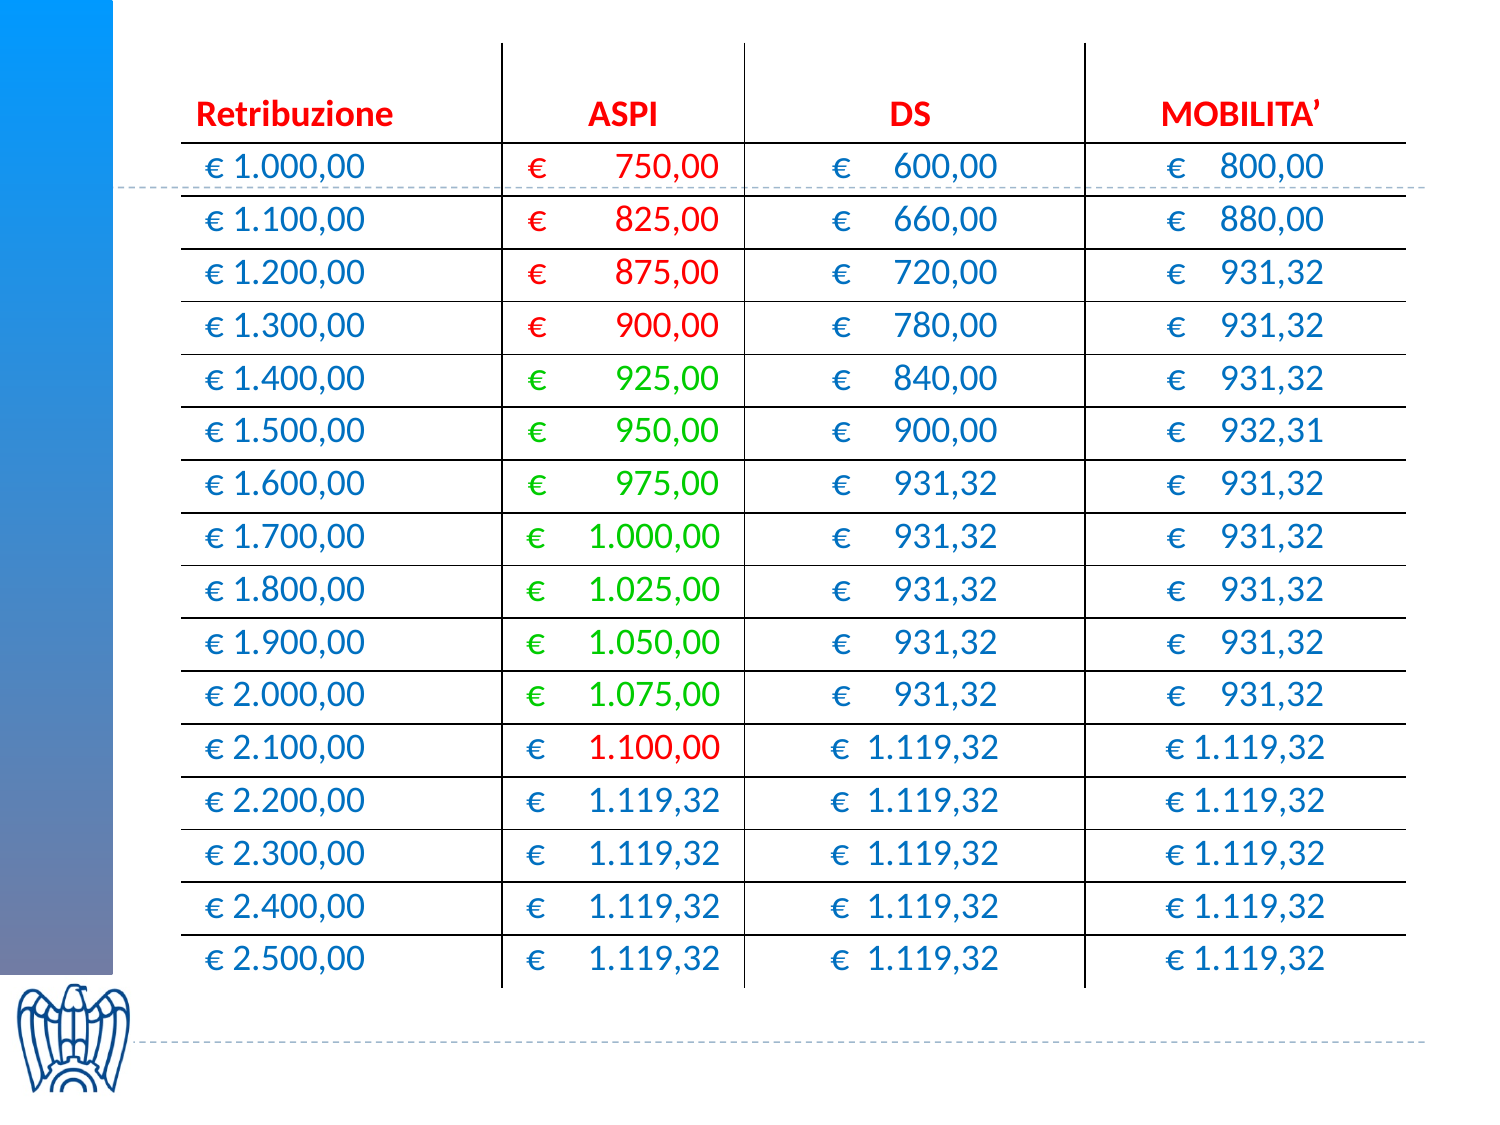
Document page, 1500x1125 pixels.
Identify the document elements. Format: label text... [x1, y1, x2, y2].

table_cell € 1.119,32 [503, 936, 744, 988]
table_cell € 975,00 [503, 461, 744, 512]
table_cell € 2.000,00 [181, 672, 501, 723]
table_cell € 1.119,32 [1086, 725, 1406, 776]
table_cell € 2.400,00 [181, 883, 501, 934]
table_cell € 931,32 [745, 672, 1084, 723]
table_cell € 875,00 [503, 250, 744, 301]
table_cell € 1.119,32 [745, 725, 1084, 776]
table_cell € 1.000,00 [503, 514, 744, 565]
table_cell € 720,00 [745, 250, 1084, 301]
table_cell € 1.075,00 [503, 672, 744, 723]
table_cell € 1.100,00 [503, 725, 744, 776]
table_cell € 931,32 [1086, 514, 1406, 565]
table_cell € 931,32 [1086, 619, 1406, 670]
table_cell € 1.119,32 [503, 778, 744, 829]
table_cell € 931,32 [745, 566, 1084, 617]
table_cell € 931,32 [1086, 250, 1406, 301]
table_cell € 1.025,00 [503, 566, 744, 617]
table_cell € 800,00 [1086, 144, 1406, 195]
table_cell € 1.200,00 [181, 250, 501, 301]
table_cell € 1.119,32 [1086, 883, 1406, 934]
table_cell € 840,00 [745, 355, 1084, 406]
table_cell € 1.800,00 [181, 566, 501, 617]
table_cell € 1.119,32 [745, 830, 1084, 881]
table_cell € 1.700,00 [181, 514, 501, 565]
picture [0, 974, 134, 1113]
table_cell € 900,00 [745, 408, 1084, 459]
table_cell € 2.200,00 [181, 778, 501, 829]
table_cell € 660,00 [745, 197, 1084, 248]
table_cell € 1.600,00 [181, 461, 501, 512]
table_cell € 880,00 [1086, 197, 1406, 248]
table_cell € 1.000,00 [181, 144, 501, 195]
table_cell € 931,32 [1086, 302, 1406, 354]
table_cell € 1.050,00 [503, 619, 744, 670]
table_cell € 932,31 [1086, 408, 1406, 459]
table_cell € 931,32 [1086, 355, 1406, 406]
table_cell € 950,00 [503, 408, 744, 459]
table_cell € 931,32 [745, 619, 1084, 670]
table_cell € 931,32 [745, 514, 1084, 565]
table_header Retribuzione [181, 43, 501, 142]
table_cell € 1.300,00 [181, 302, 501, 354]
table_cell € 2.500,00 [181, 936, 501, 988]
table_cell € 1.119,32 [745, 778, 1084, 829]
table_cell € 1.400,00 [181, 355, 501, 406]
table_cell € 1.119,32 [1086, 936, 1406, 988]
table_cell € 925,00 [503, 355, 744, 406]
table_header MOBILITA’ [1086, 43, 1406, 142]
table_cell € 1.119,32 [1086, 830, 1406, 881]
table_cell € 1.119,32 [745, 883, 1084, 934]
table_header ASPI [503, 43, 744, 142]
table_cell € 1.119,32 [1086, 778, 1406, 829]
table_cell € 931,32 [1086, 672, 1406, 723]
table_cell € 2.300,00 [181, 830, 501, 881]
table_cell € 931,32 [1086, 461, 1406, 512]
table_cell € 1.119,32 [503, 883, 744, 934]
table_cell € 931,32 [745, 461, 1084, 512]
table_cell € 780,00 [745, 302, 1084, 354]
table_cell € 2.100,00 [181, 725, 501, 776]
table_cell € 825,00 [503, 197, 744, 248]
table_cell € 1.119,32 [503, 830, 744, 881]
table_cell € 900,00 [503, 302, 744, 354]
table_cell € 1.900,00 [181, 619, 501, 670]
table_cell € 600,00 [745, 144, 1084, 195]
table_cell € 1.100,00 [181, 197, 501, 248]
table_cell € 1.119,32 [745, 936, 1084, 988]
table_cell € 931,32 [1086, 566, 1406, 617]
table_header DS [745, 43, 1084, 142]
table_cell € 1.500,00 [181, 408, 501, 459]
text_box [0, 0, 113, 974]
table_cell € 750,00 [503, 144, 744, 195]
